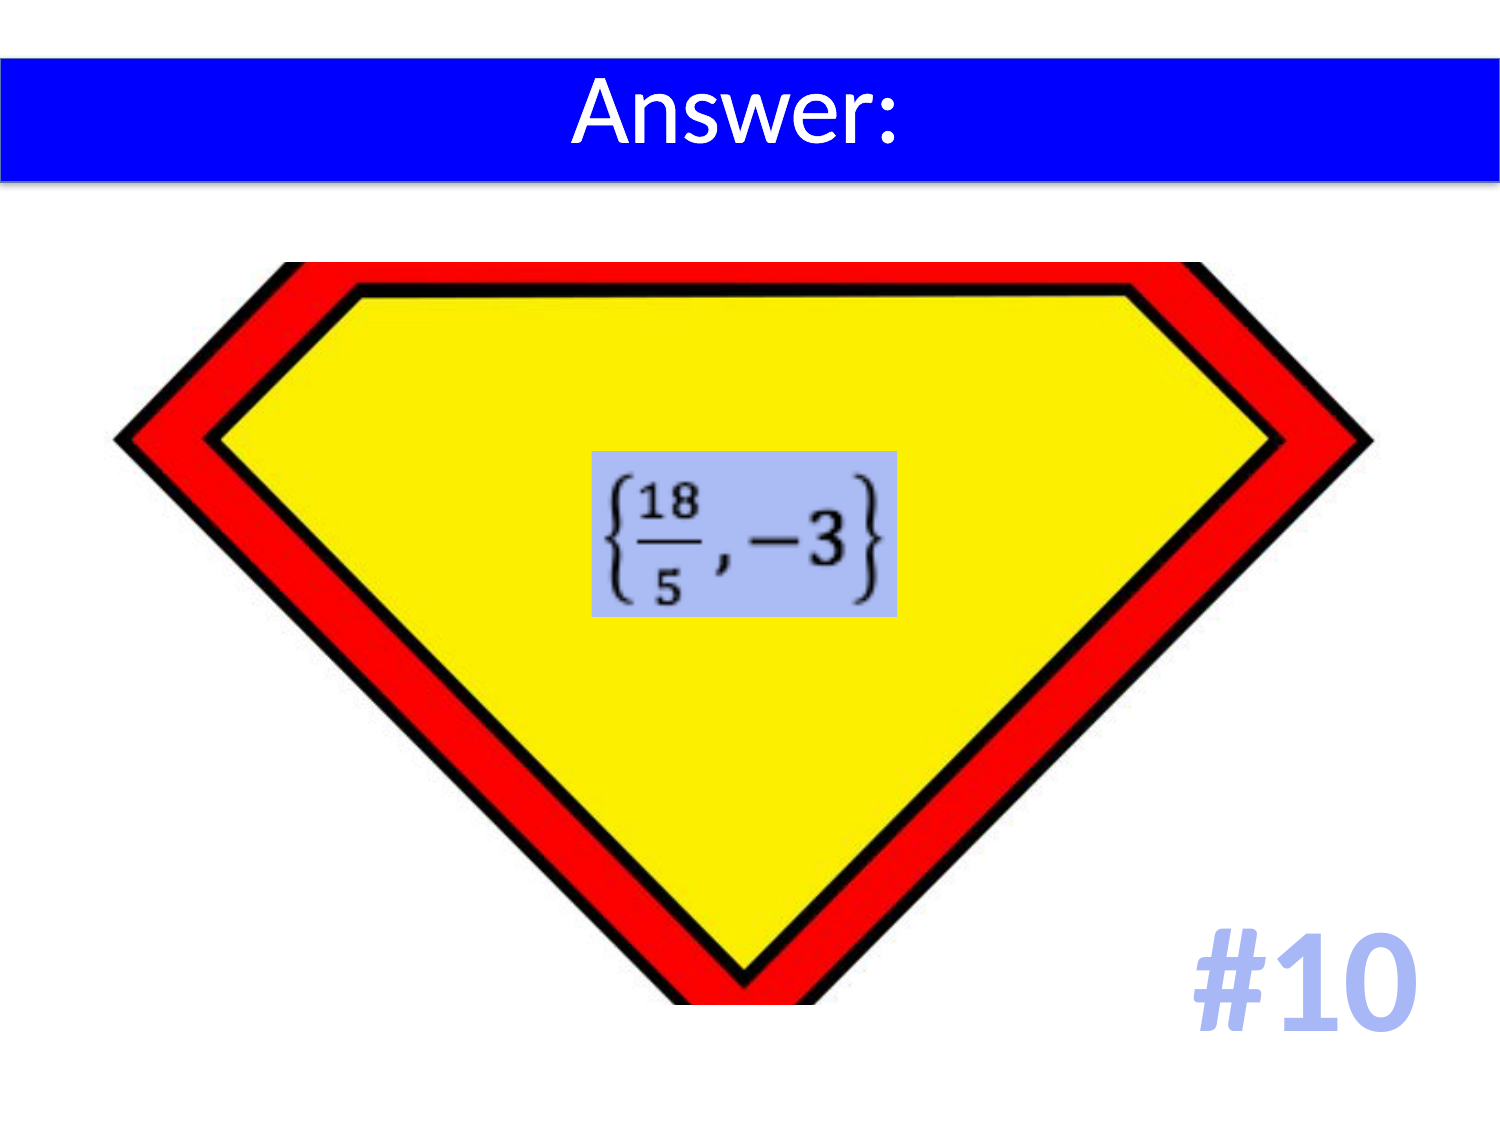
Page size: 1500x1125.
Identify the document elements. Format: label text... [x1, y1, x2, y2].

text_box [0, 58, 1500, 183]
text_box #10 [1177, 874, 1465, 1070]
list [74, 262, 1426, 1006]
text_box Answer: [280, 35, 1193, 170]
picture [591, 451, 898, 617]
